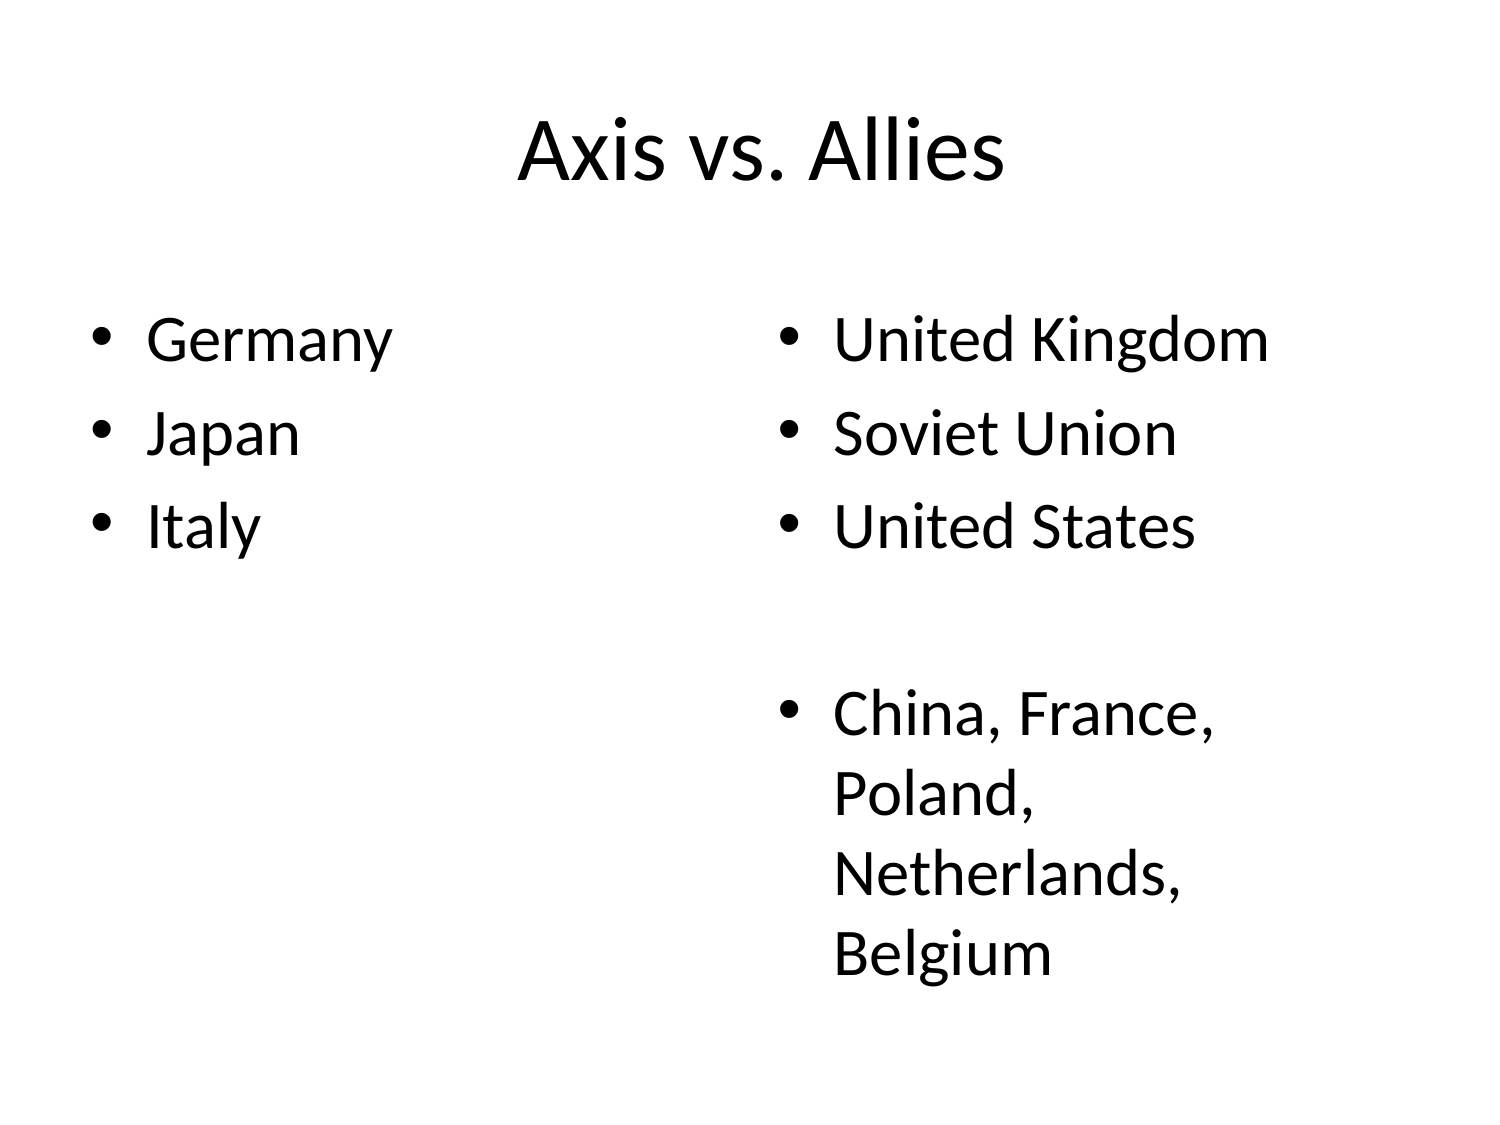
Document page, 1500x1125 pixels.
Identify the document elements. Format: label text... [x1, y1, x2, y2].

text_box United Kingdom Soviet Union United States China, France, Poland, Netherlands, Belgium [762, 287, 1400, 1030]
list Germany Japan Italy [75, 287, 713, 1030]
title Axis vs. Allies [87, 50, 1438, 238]
